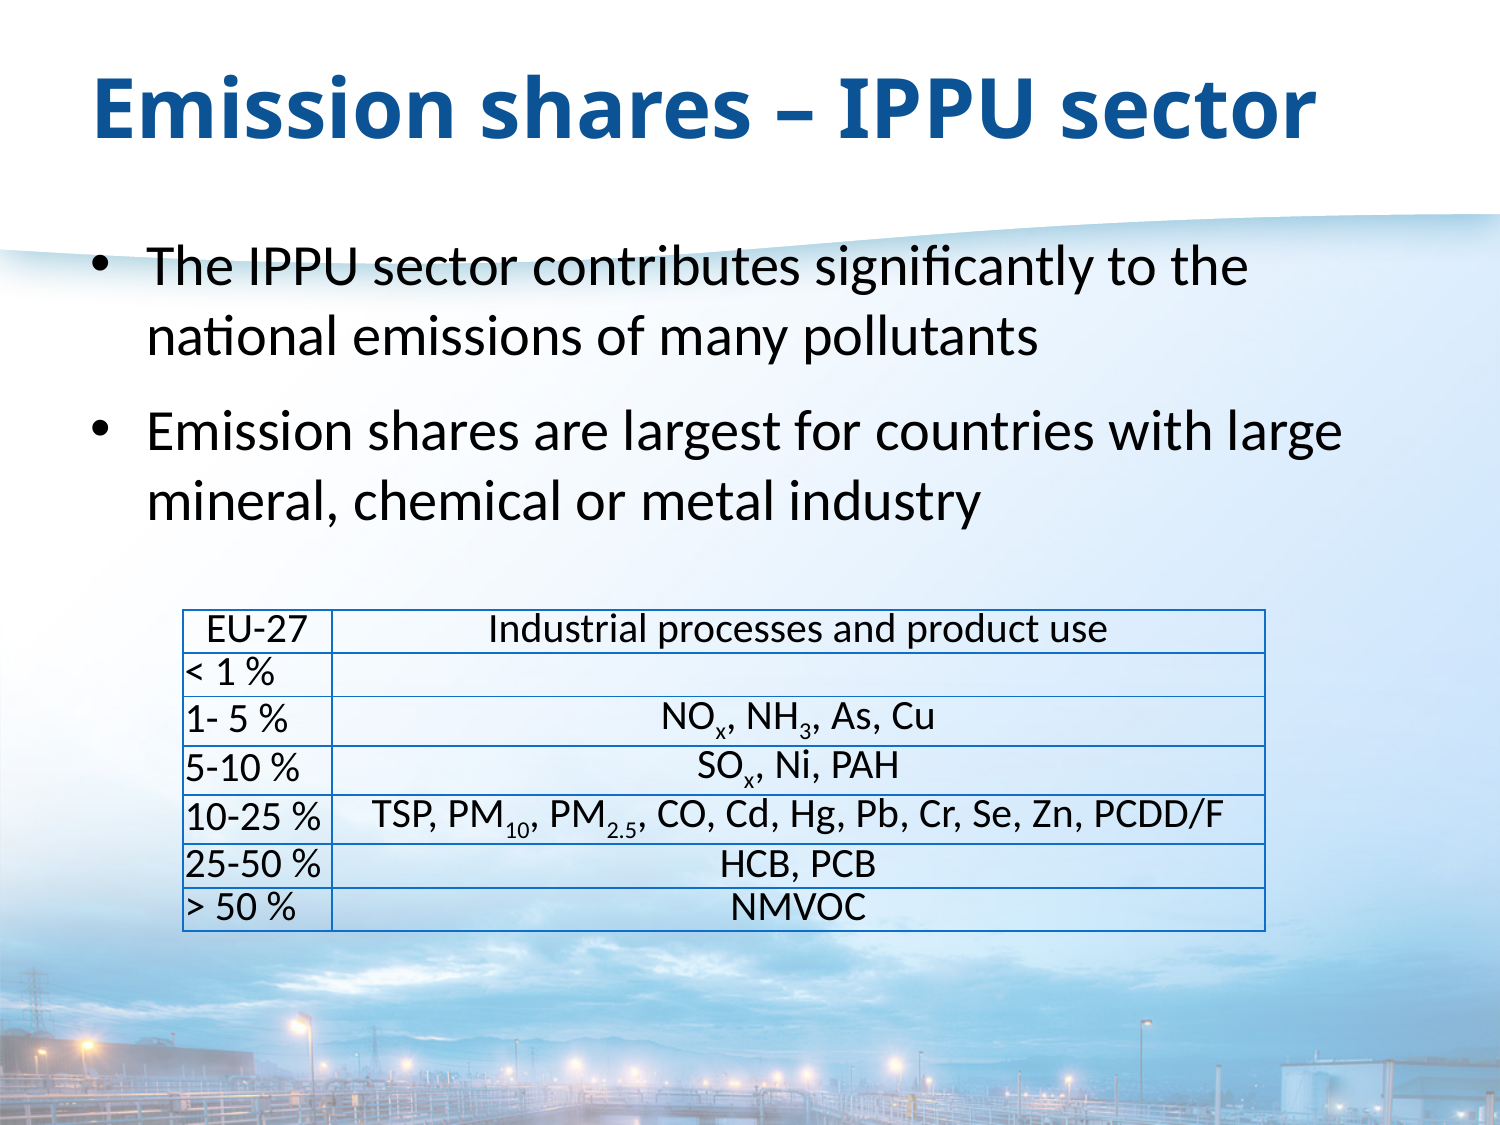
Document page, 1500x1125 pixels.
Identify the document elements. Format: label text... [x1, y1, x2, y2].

table_cell SOx, Ni, PAH [333, 747, 1264, 794]
table_cell > 50 % [184, 889, 331, 930]
title Emission shares – IPPU sector [75, 45, 1425, 185]
table_cell HCB, PCB [333, 845, 1264, 887]
table_cell NMVOC [333, 889, 1264, 930]
table_header EU-27 [184, 611, 331, 652]
table_cell 25-50 % [184, 845, 331, 887]
table_cell [333, 654, 1264, 696]
list The IPPU sector contributes significantly to the national emissions of many pollutants Emission shares are largest for countries with large mineral, chemical or metal industry [75, 219, 1425, 1047]
table_cell 1- 5 % [184, 697, 331, 745]
table_cell 10-25 % [184, 796, 331, 843]
table_cell < 1 % [184, 654, 331, 696]
picture [0, 215, 1500, 1125]
table_header Industrial processes and product use [333, 611, 1264, 652]
table_cell TSP, PM10, PM2.5, CO, Cd, Hg, Pb, Cr, Se, Zn, PCDD/F [333, 796, 1264, 843]
table_cell 5-10 % [184, 747, 331, 794]
table_cell NOx, NH3, As, Cu [333, 697, 1264, 745]
